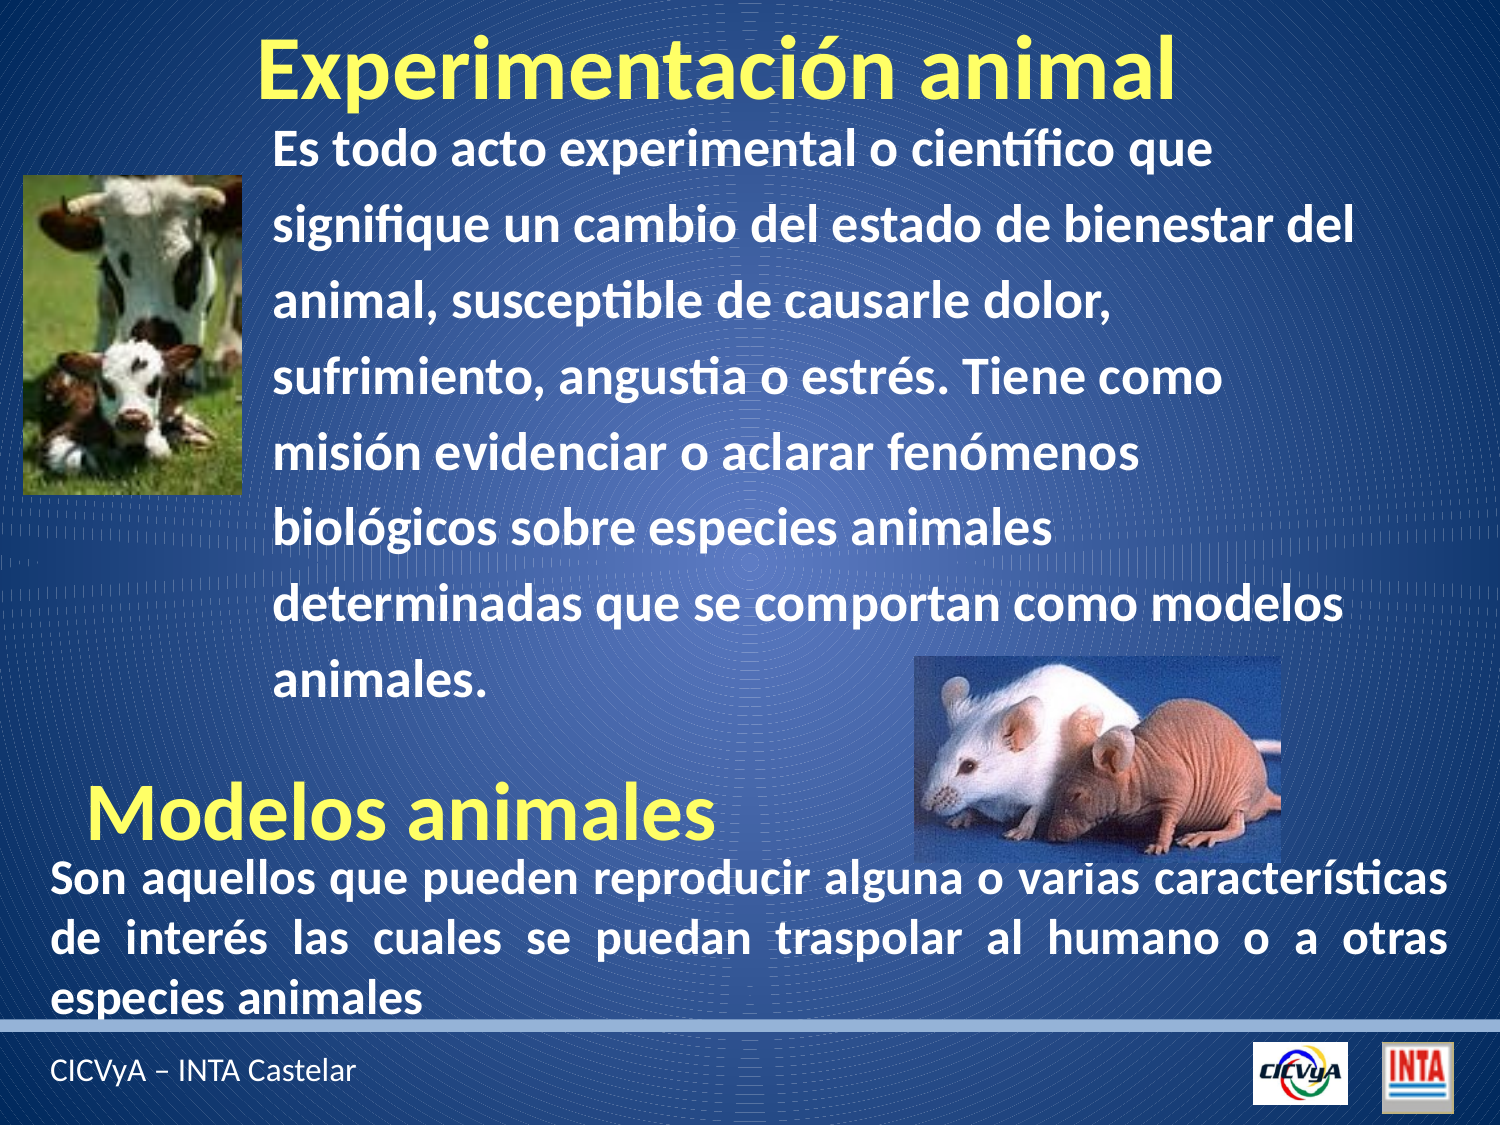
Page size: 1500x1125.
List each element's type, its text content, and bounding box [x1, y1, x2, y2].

text_box Experimentación animal [163, 0, 1271, 126]
picture [913, 655, 1281, 863]
text_box CICVyA – INTA Castelar [35, 1040, 1075, 1096]
text_box Es todo acto experimental o científico que signifique un cambio del estado de bienestar del animal, susceptible de causarle dolor, sufrimiento, angustia o estrés. Tiene como misión evidenciar o aclarar fenómenos biológicos sobre especies animales determinadas que se comportan como modelos animales. [257, 105, 1500, 539]
picture [23, 175, 242, 495]
picture [1381, 1041, 1454, 1114]
picture [1253, 1042, 1348, 1105]
text_box [0, 1019, 1500, 1032]
list Son aquellos que pueden reproducir alguna o varias características de interés las cuales se puedan traspolar al humano o a otras especies animales [35, 855, 1465, 1019]
title Modelos animales [70, 750, 904, 844]
